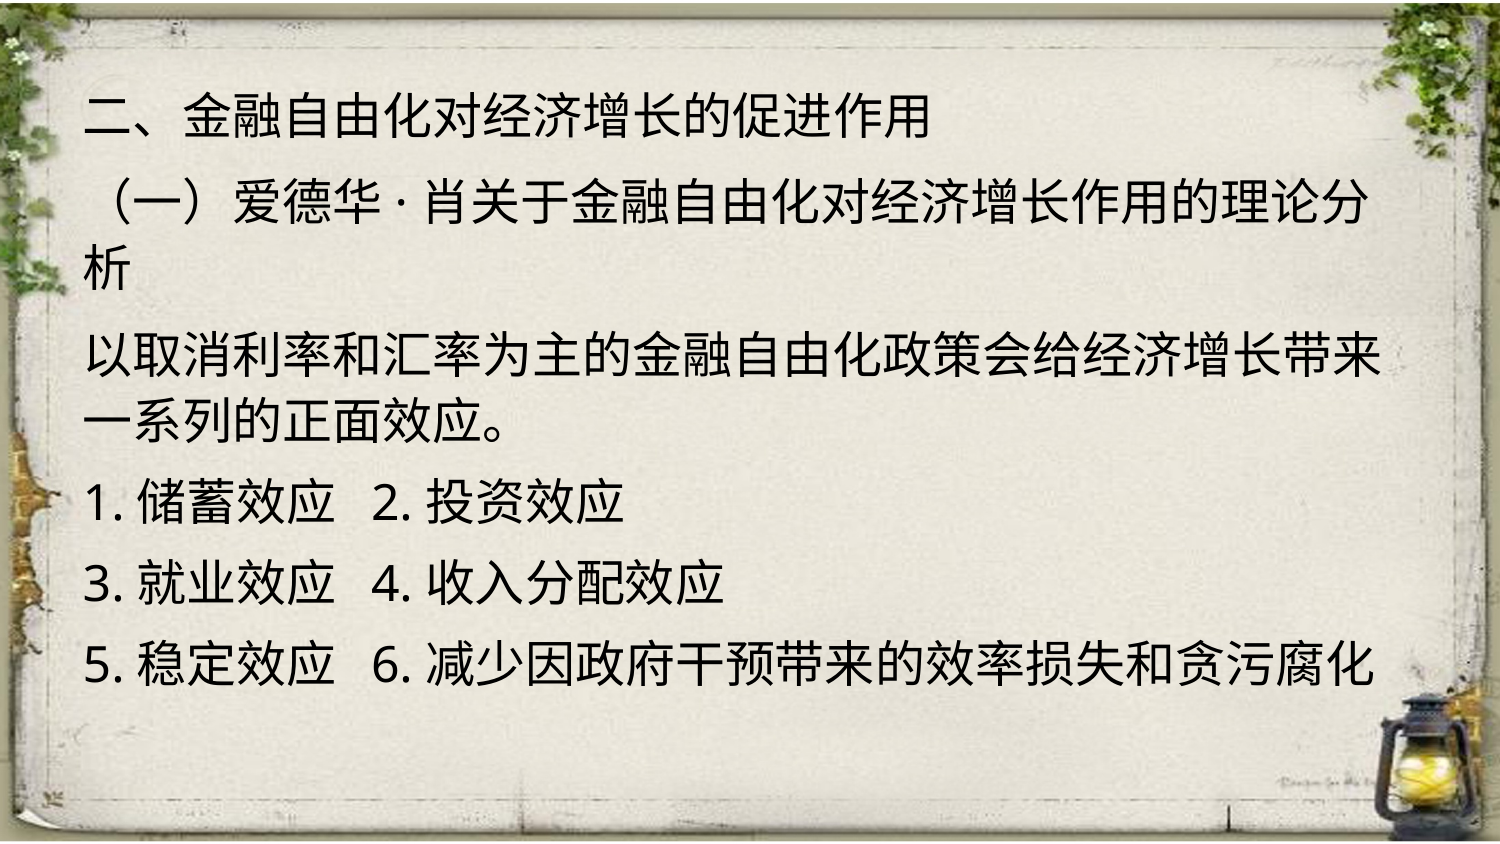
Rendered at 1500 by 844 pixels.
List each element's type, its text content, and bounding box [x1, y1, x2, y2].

picture [0, 0, 1500, 844]
list 二、金融自由化对经济增长的促进作用 （一）爱德华·肖关于金融自由化对经济增长作用的理论分析 以取消利率和汇率为主的金融自由化政策会给经济增长带来一系列的正面效应。 1.储蓄效应 2.投资效应 3.就业效应 4.收入分配效应 5.稳定效应 6.减少因政府干预带来的效率损失和贪污腐化 [67, 70, 1403, 844]
